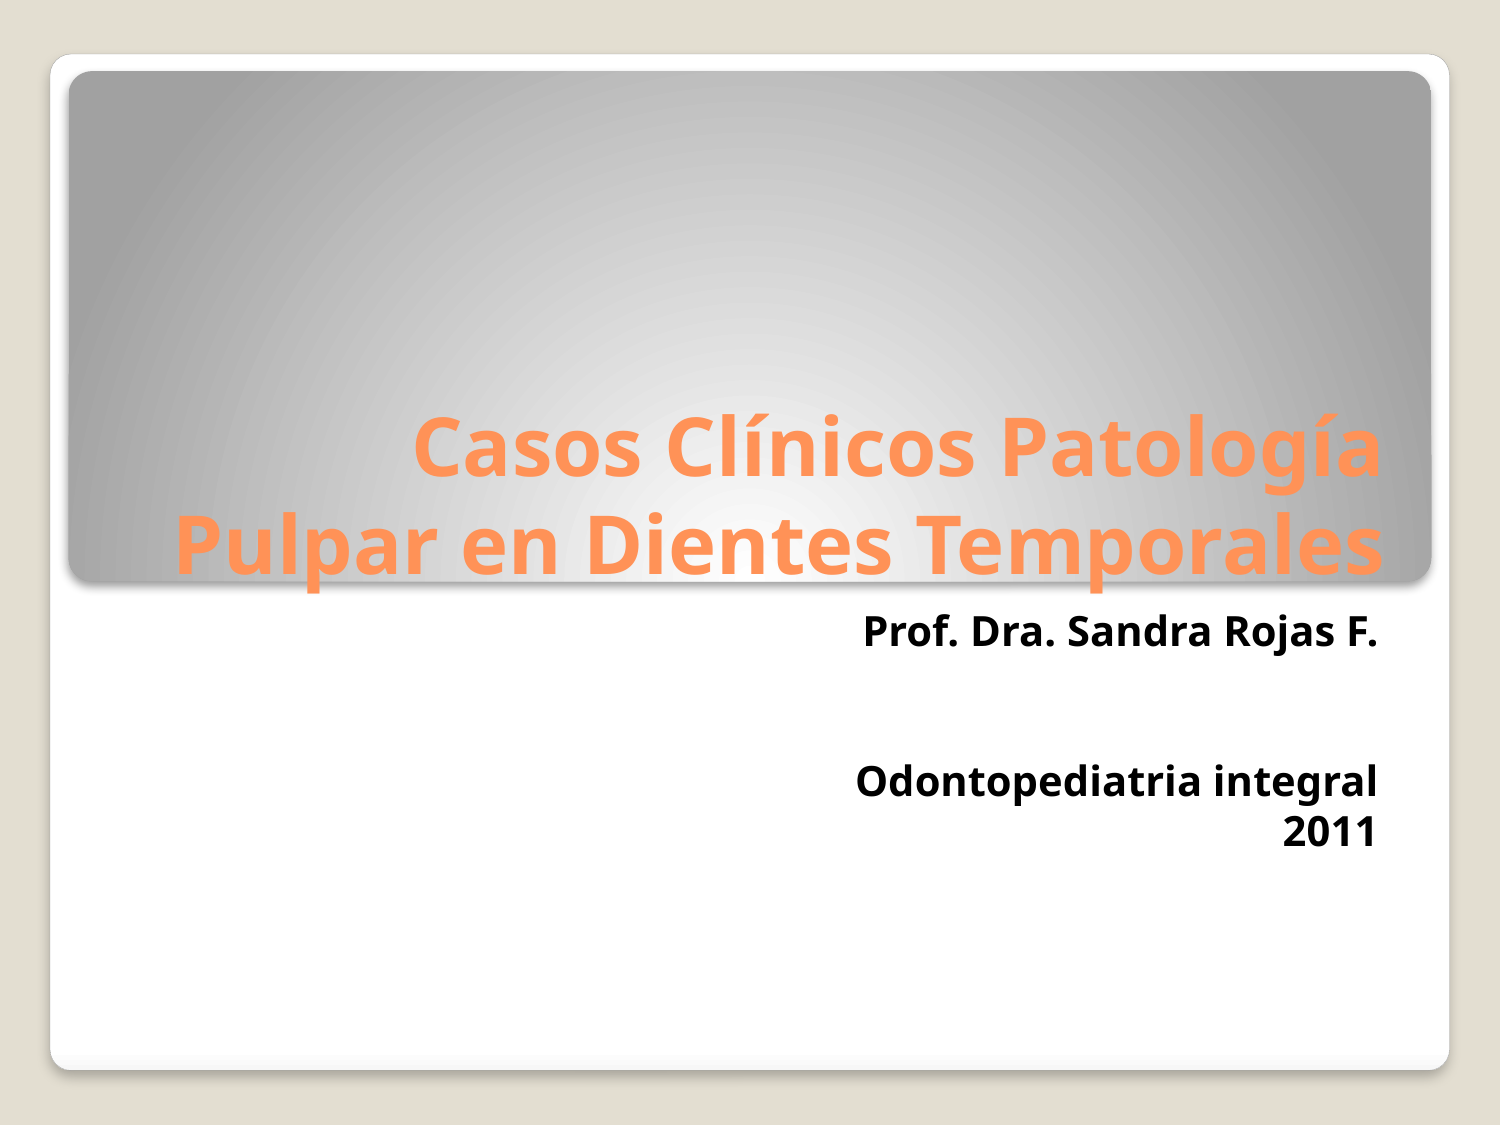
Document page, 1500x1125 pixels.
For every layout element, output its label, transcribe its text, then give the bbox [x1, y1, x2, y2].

title Casos Clínicos Patología Pulpar en Dientes Temporales [118, 298, 1394, 599]
subtitle Prof. Dra. Sandra Rojas F. Odontopediatria integral 2011 [118, 604, 1394, 926]
